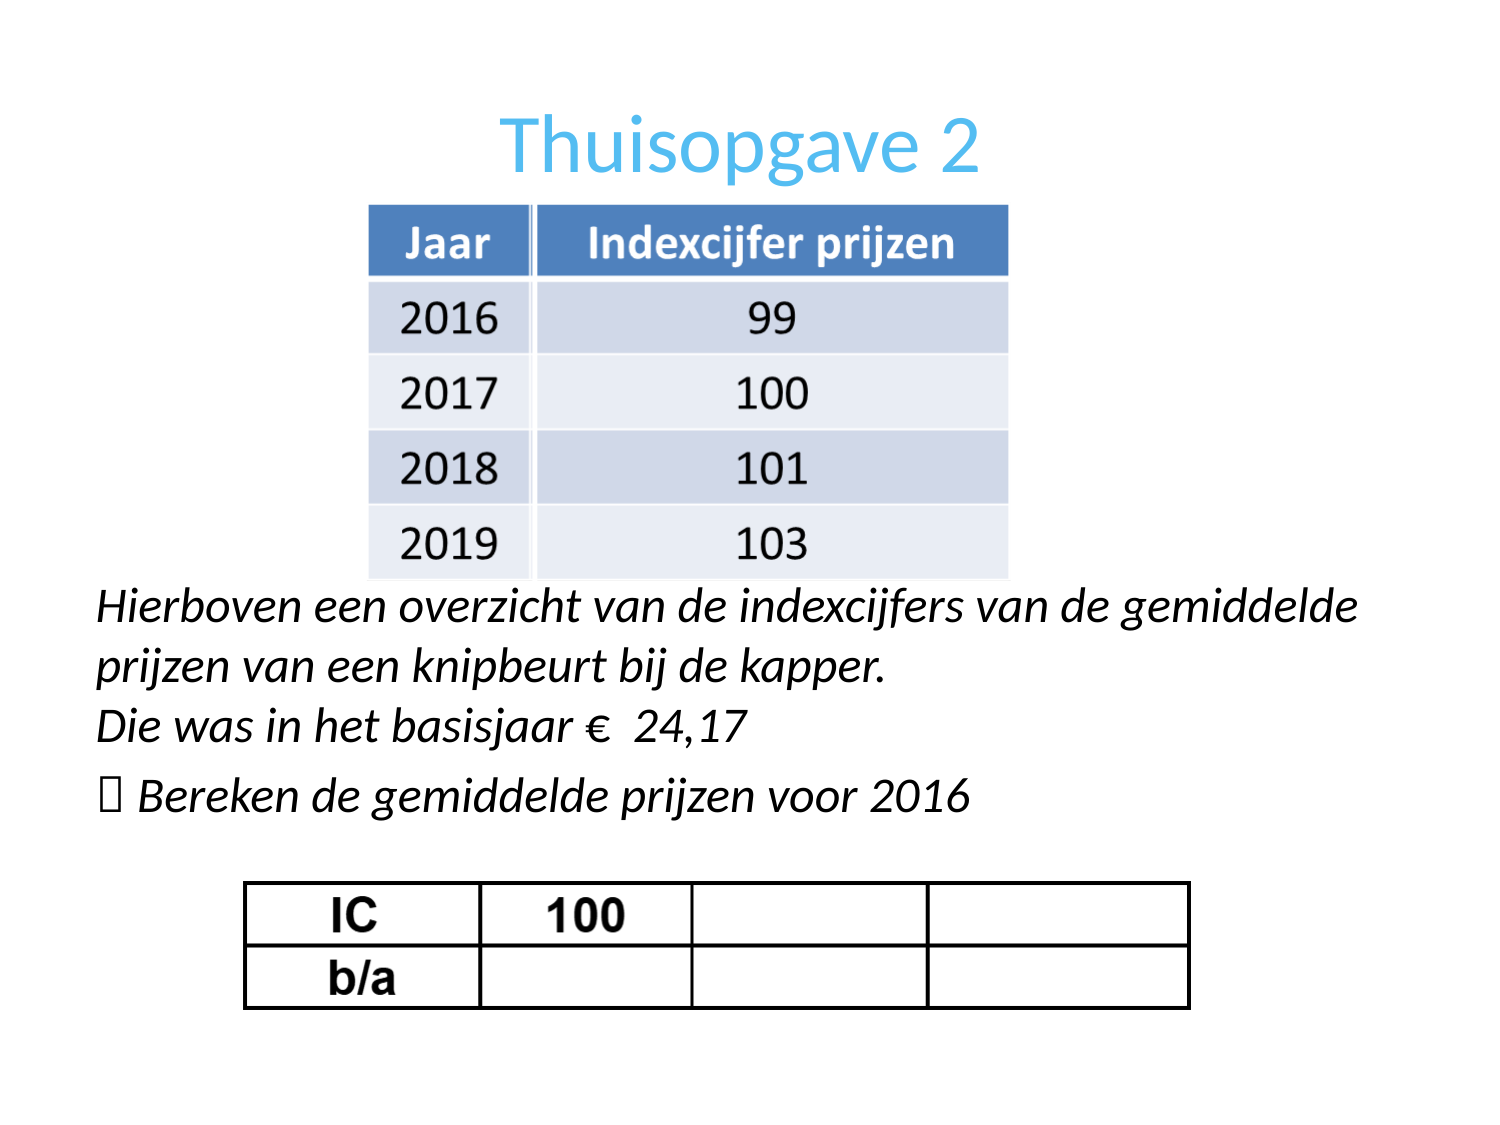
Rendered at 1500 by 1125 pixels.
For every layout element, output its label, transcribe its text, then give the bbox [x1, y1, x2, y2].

picture [366, 195, 533, 603]
picture [537, 195, 1014, 603]
list Hierboven een overzicht van de indexcijfers van de gemiddelde prijzen van een knipbeurt bij de kapper. Die was in het basisjaar € 24,17  Bereken de gemiddelde prijzen voor 2016 [80, 240, 1431, 1049]
title Thuisopgave 2 [75, 45, 1425, 233]
picture [201, 880, 1202, 1012]
